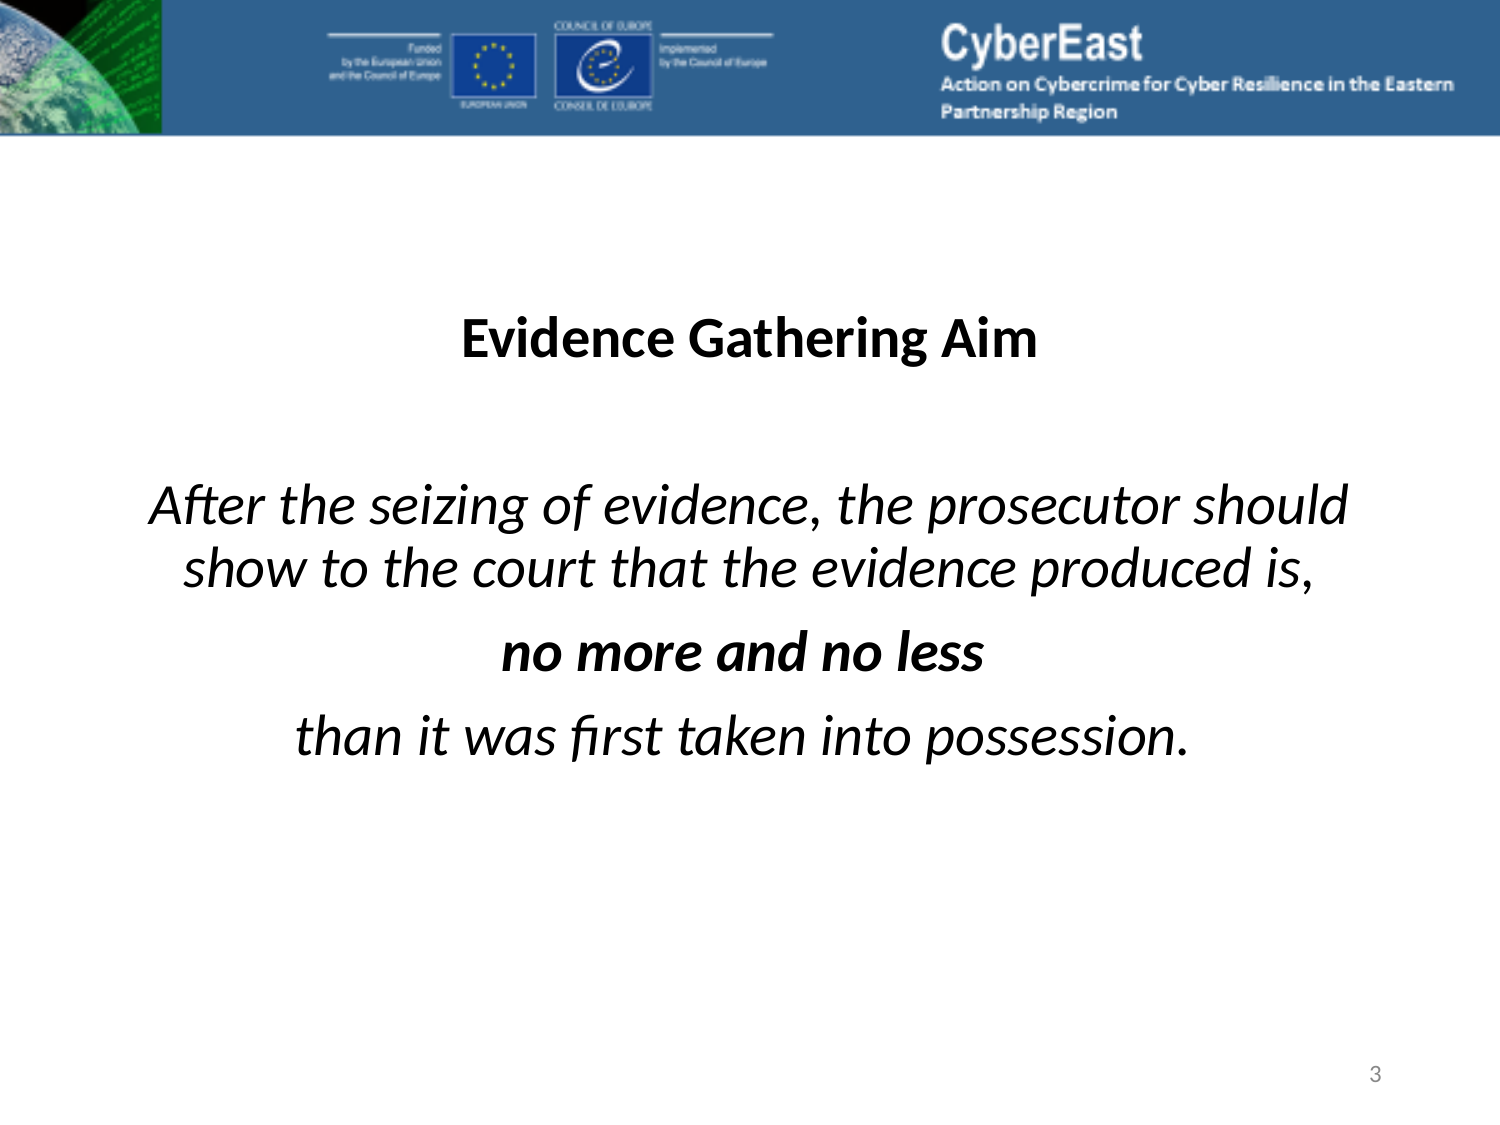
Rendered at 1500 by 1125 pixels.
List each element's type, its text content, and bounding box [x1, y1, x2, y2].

list Evidence Gathering Aim After the seizing of evidence, the prosecutor should show to the court that the evidence produced is, no more and no less than it was first taken into possession. [103, 299, 1397, 1014]
slide_number 3 [1059, 1042, 1397, 1103]
picture [0, 0, 1500, 1125]
